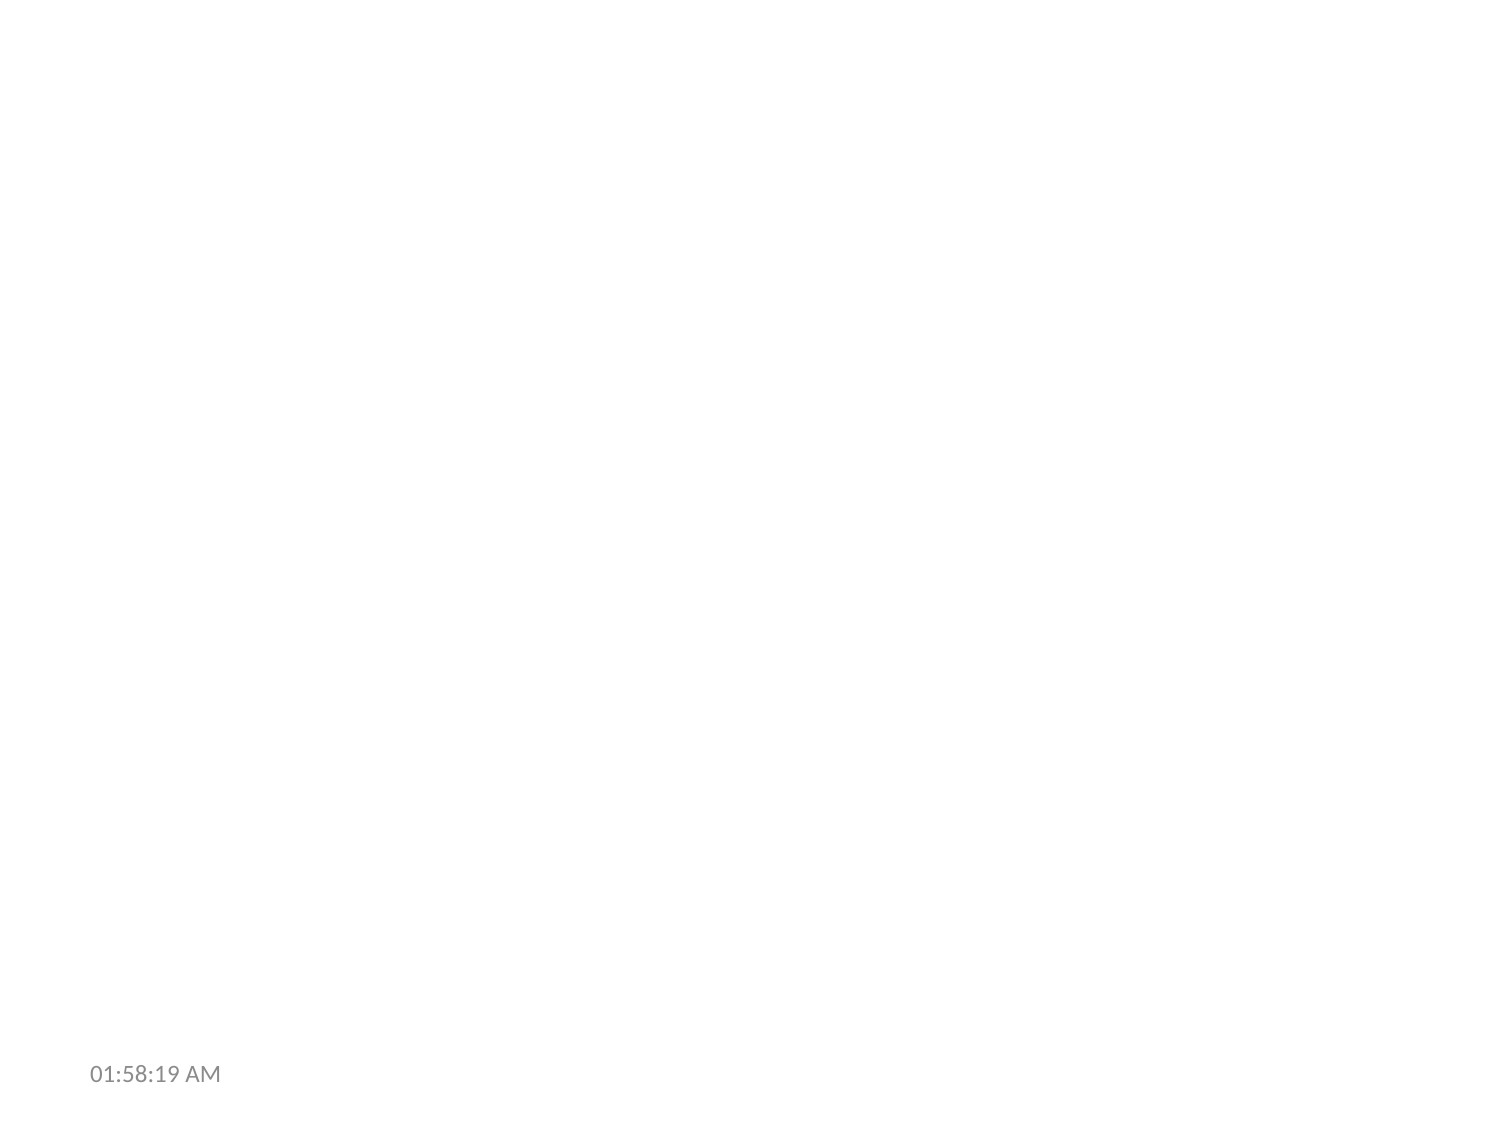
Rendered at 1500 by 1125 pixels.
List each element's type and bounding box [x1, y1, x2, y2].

slide_number [75, 1042, 425, 1103]
